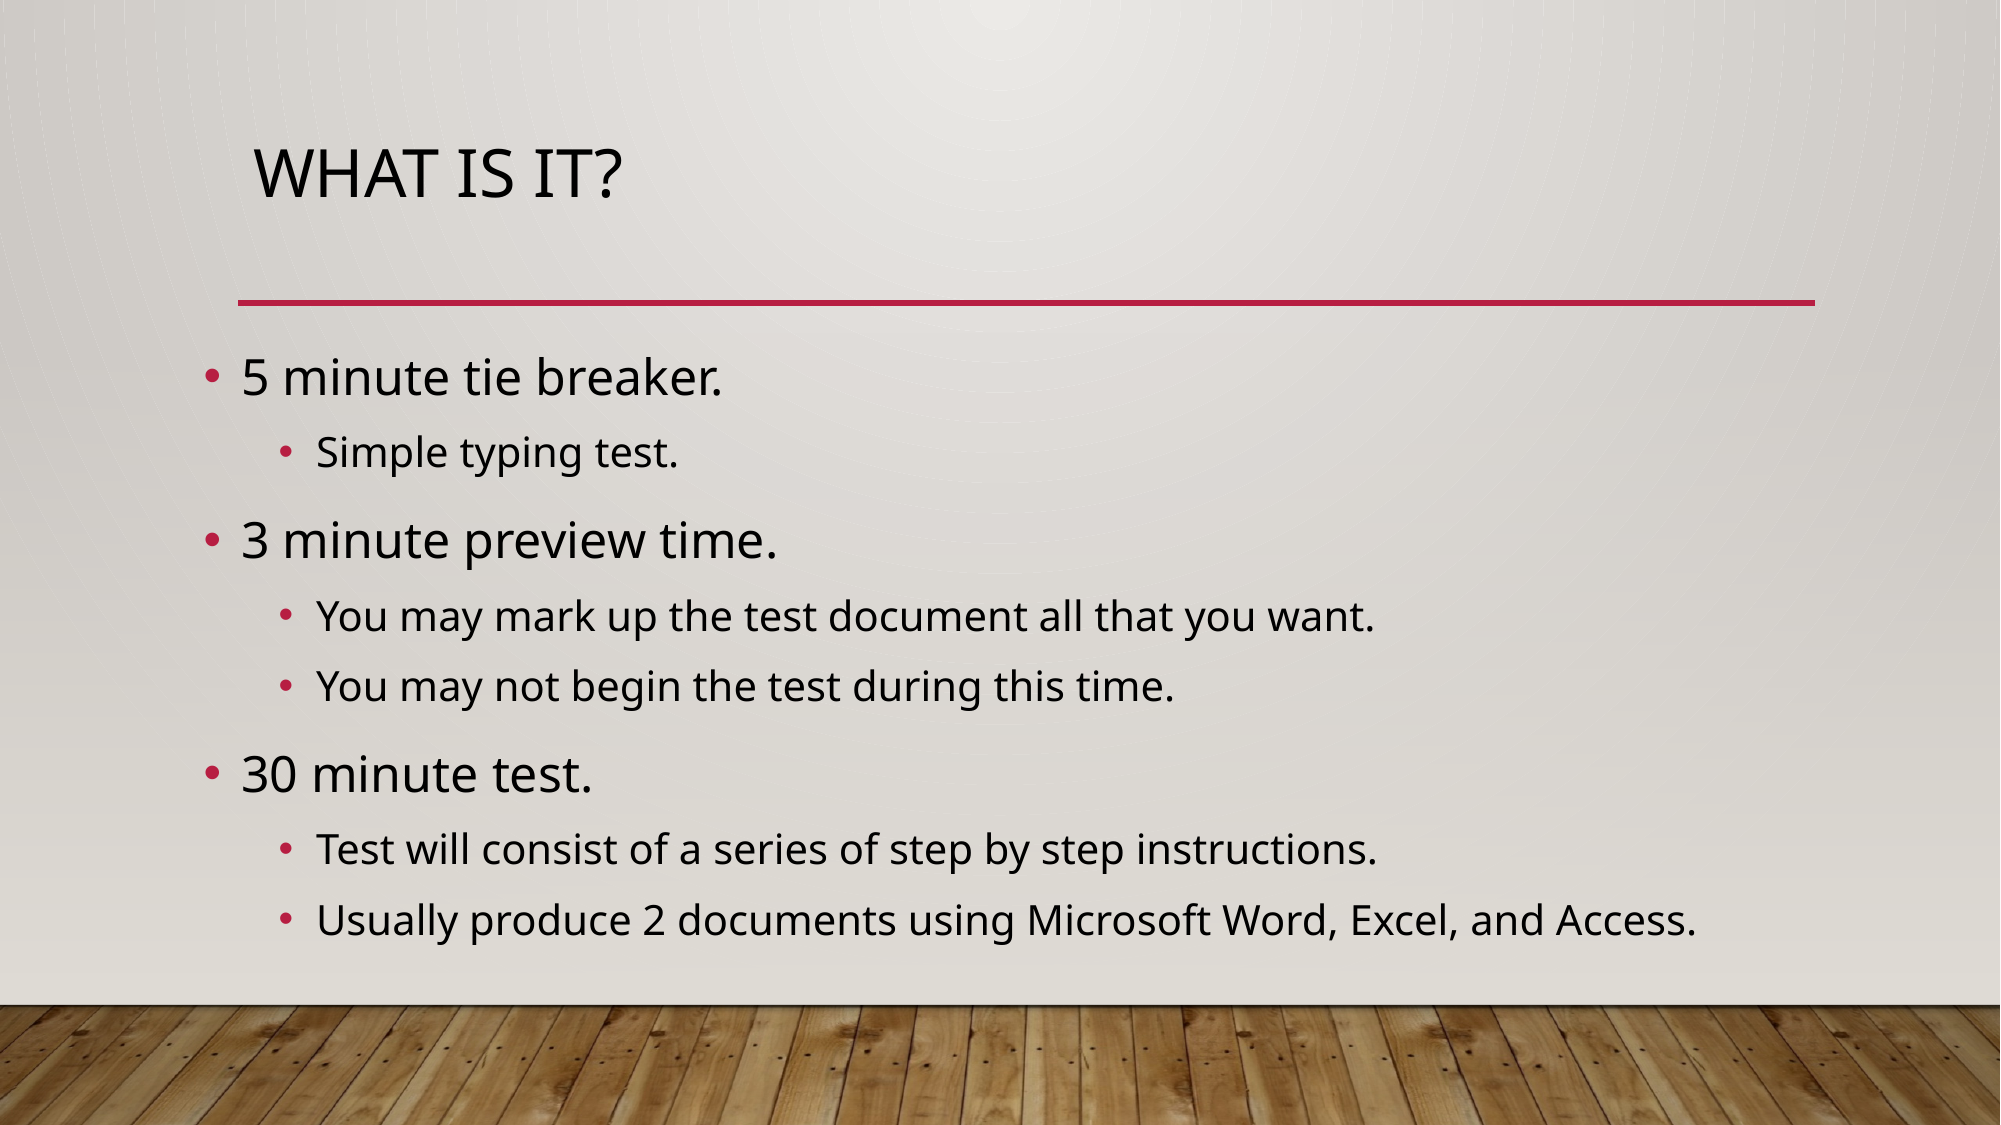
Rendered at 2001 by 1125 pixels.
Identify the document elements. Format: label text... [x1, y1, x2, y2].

title What is it? [238, 131, 1814, 305]
picture [0, 1005, 2000, 1125]
list 5 minute tie breaker. Simple typing test. 3 minute preview time. You may mark up the test document all that you want. You may not begin the test during this time. 30 minute test. Test will consist of a series of step by step instructions. Usually produce 2 documents using Microsoft Word, Excel, and Access. [188, 326, 1814, 1018]
